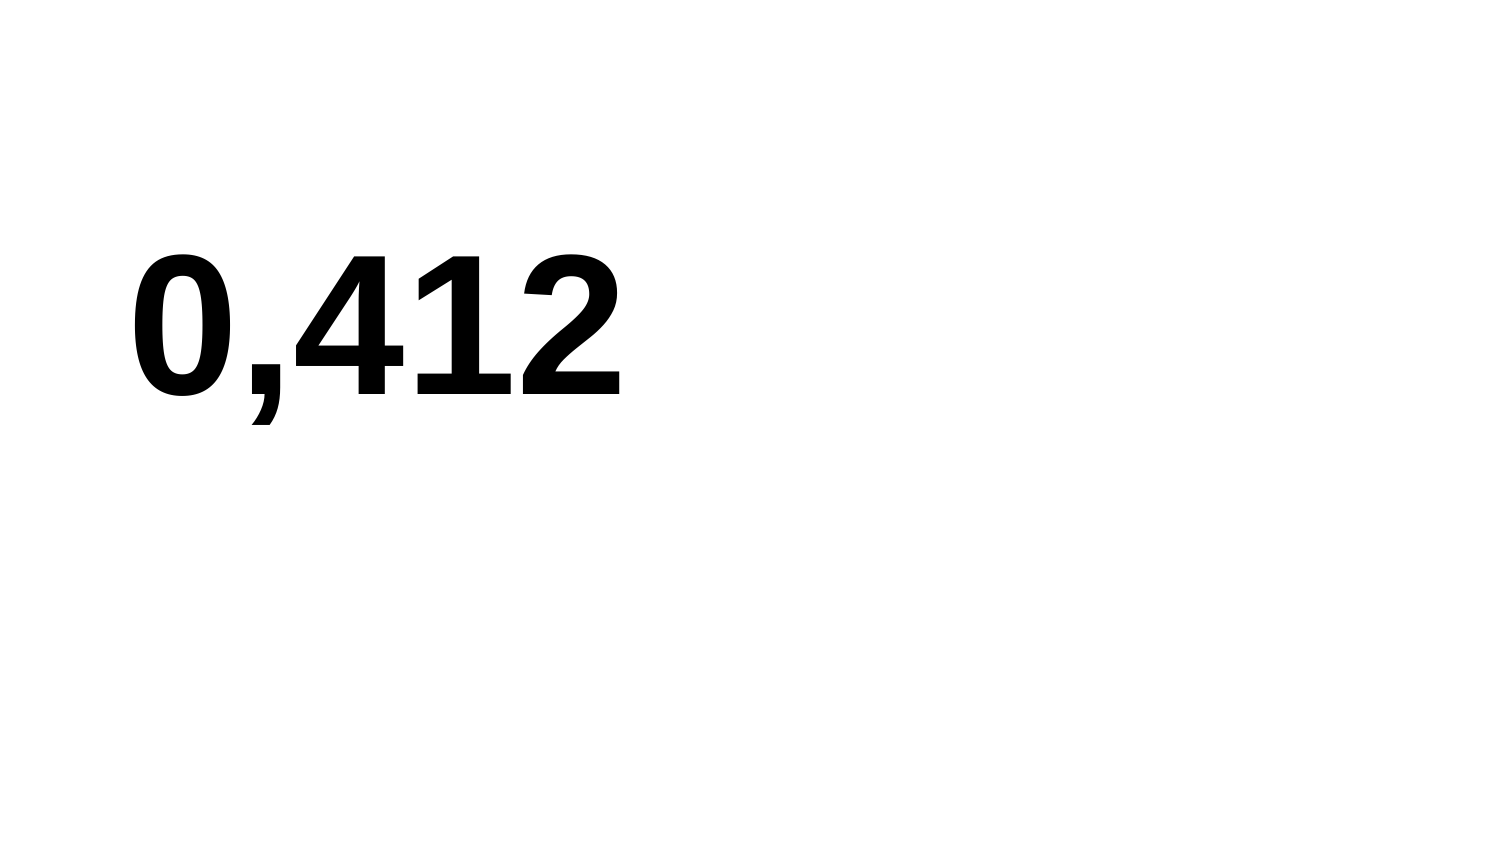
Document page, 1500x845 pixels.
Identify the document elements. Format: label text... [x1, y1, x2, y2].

text_box 0,412 [112, 259, 1388, 450]
